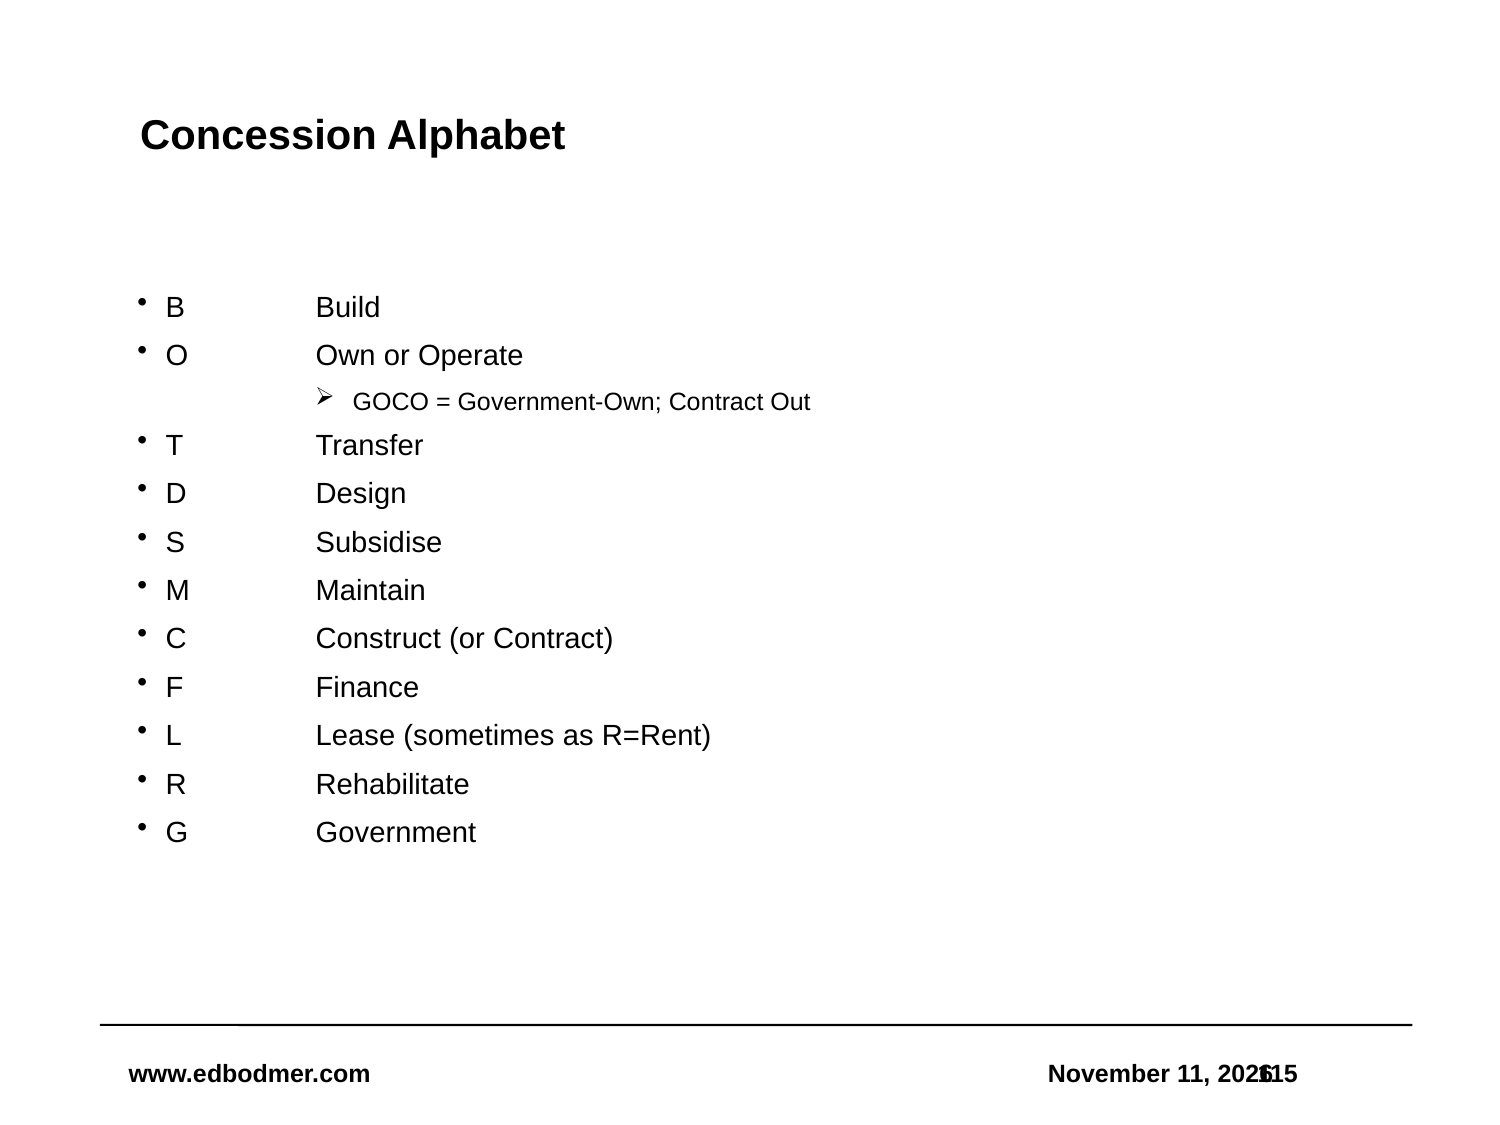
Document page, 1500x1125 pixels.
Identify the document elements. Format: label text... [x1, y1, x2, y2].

title Concession Alphabet [124, 99, 1288, 226]
list B Build O Own or Operate GOCO = Government-Own; Contract Out T Transfer D Design S Subsidise M Maintain C Construct (or Contract) F Finance L Lease (sometimes as R=Rent) R Rehabilitate G Government [112, 287, 1412, 1040]
